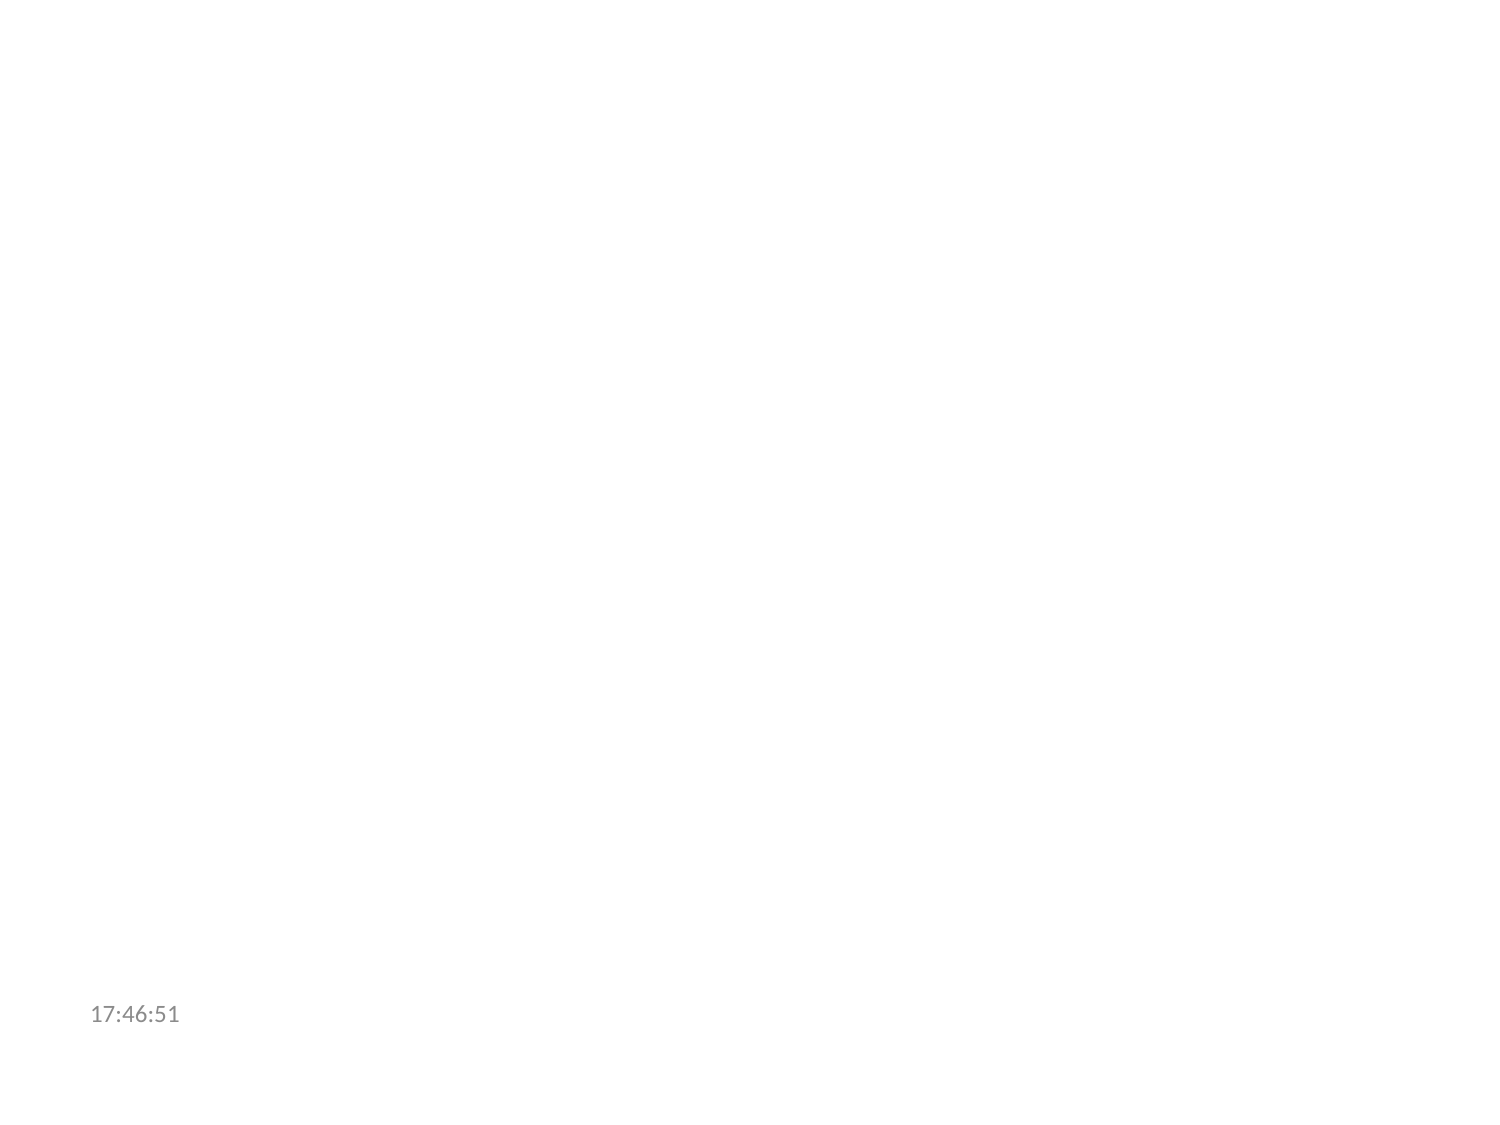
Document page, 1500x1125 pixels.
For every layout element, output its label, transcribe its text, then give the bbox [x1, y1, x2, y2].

text_box 15:35:09 [75, 982, 425, 1043]
